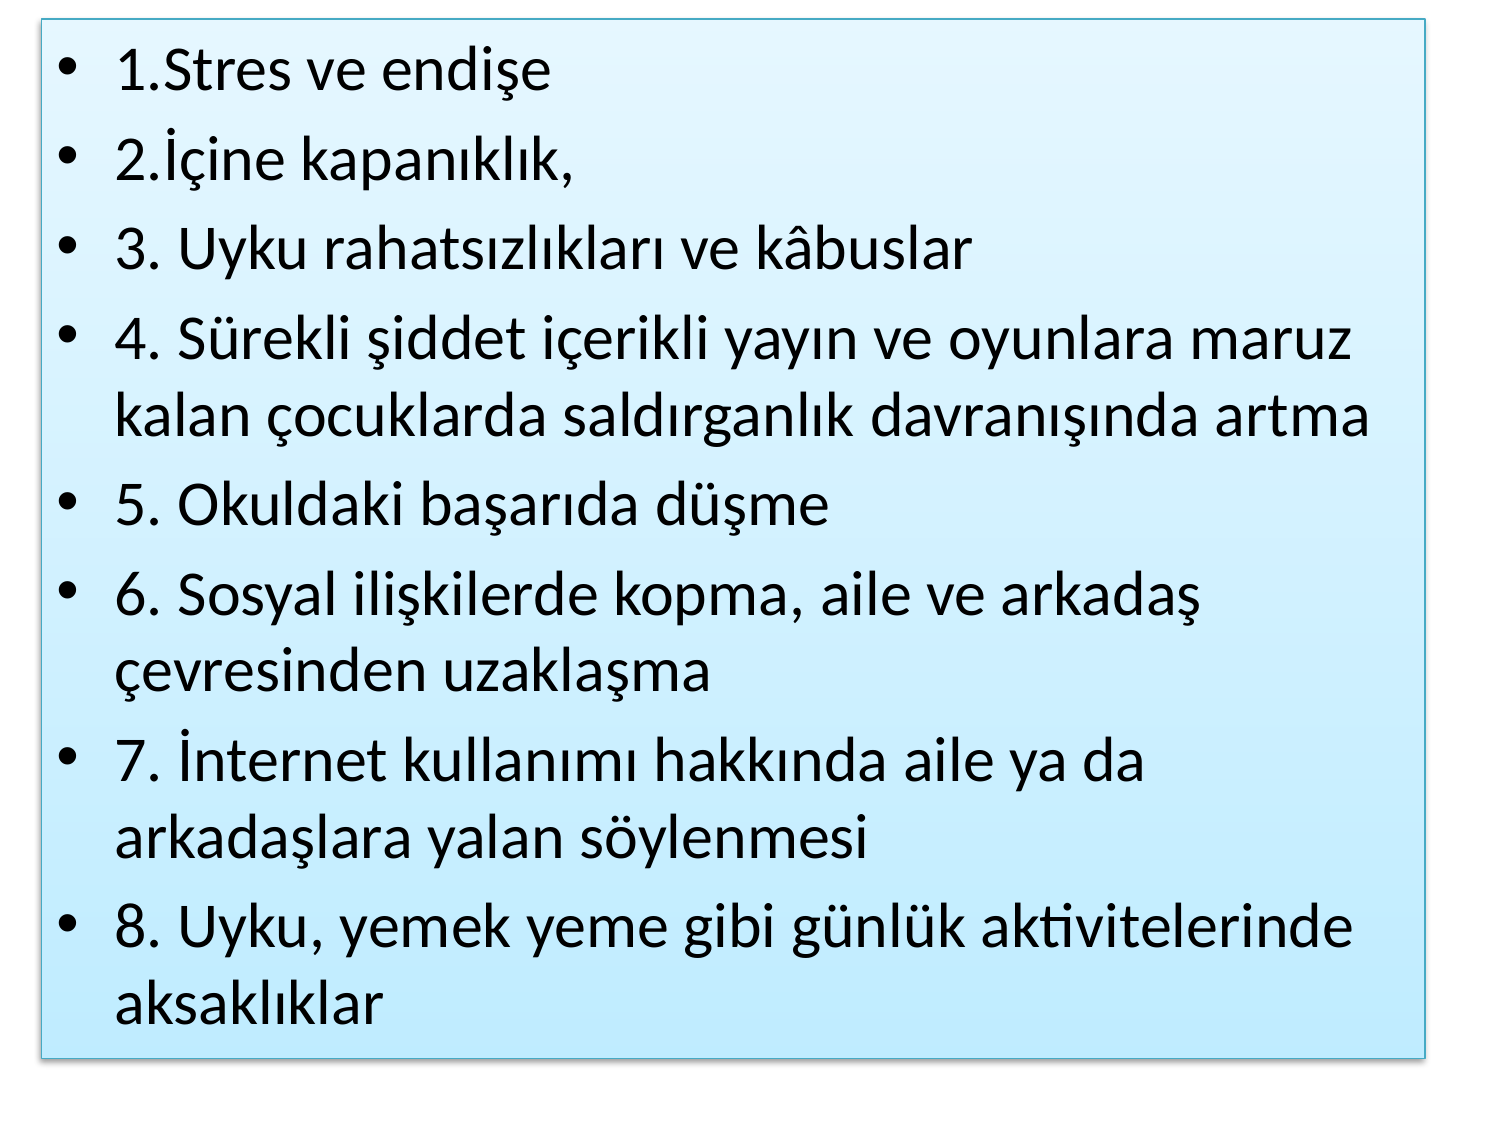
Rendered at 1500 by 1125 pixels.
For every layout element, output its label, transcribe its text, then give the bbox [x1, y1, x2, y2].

list 1.Stres ve endişe 2.İçine kapanıklık, 3. Uyku rahatsızlıkları ve kâbuslar 4. Sürekli şiddet içerikli yayın ve oyunlara maruz kalan çocuklarda saldırganlık davranışında artma 5. Okuldaki başarıda düşme 6. Sosyal ilişkilerde kopma, aile ve arkadaş çevresinden uzaklaşma 7. İnternet kullanımı hakkında aile ya da arkadaşlara yalan söylenmesi 8. Uyku, yemek yeme gibi günlük aktivitelerinde aksaklıklar [41, 18, 1426, 1059]
